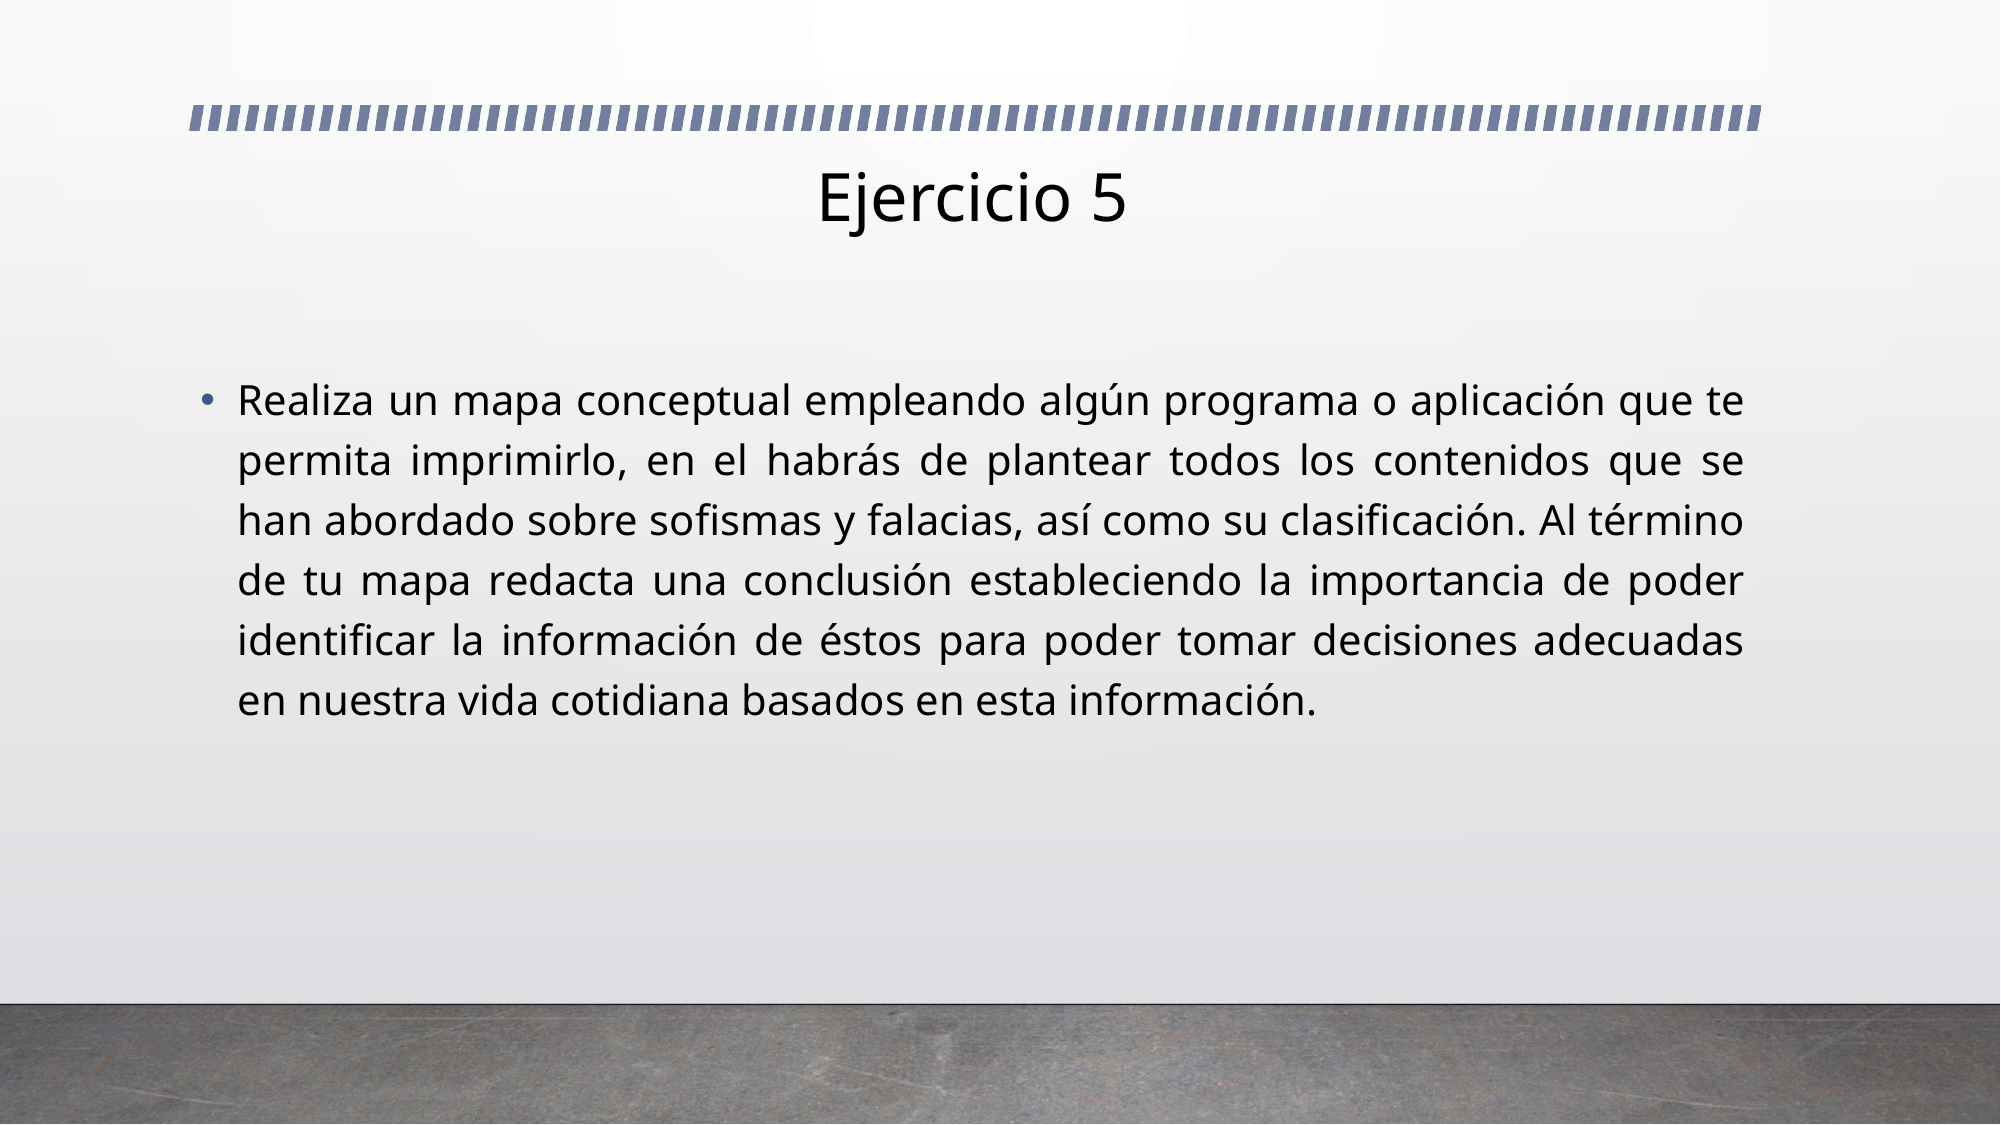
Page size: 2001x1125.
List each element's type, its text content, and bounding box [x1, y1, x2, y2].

list Realiza un mapa conceptual empleando algún programa o aplicación que te permita imprimirlo, en el habrás de plantear todos los contenidos que se han abordado sobre sofismas y falacias, así como su clasificación. Al término de tu mapa redacta una conclusión estableciendo la importancia de poder identificar la información de éstos para poder tomar decisiones adecuadas en nuestra vida cotidiana basados en esta información. [185, 356, 1761, 897]
title Ejercicio 5 [185, 156, 1761, 329]
picture [0, 1004, 2000, 1124]
